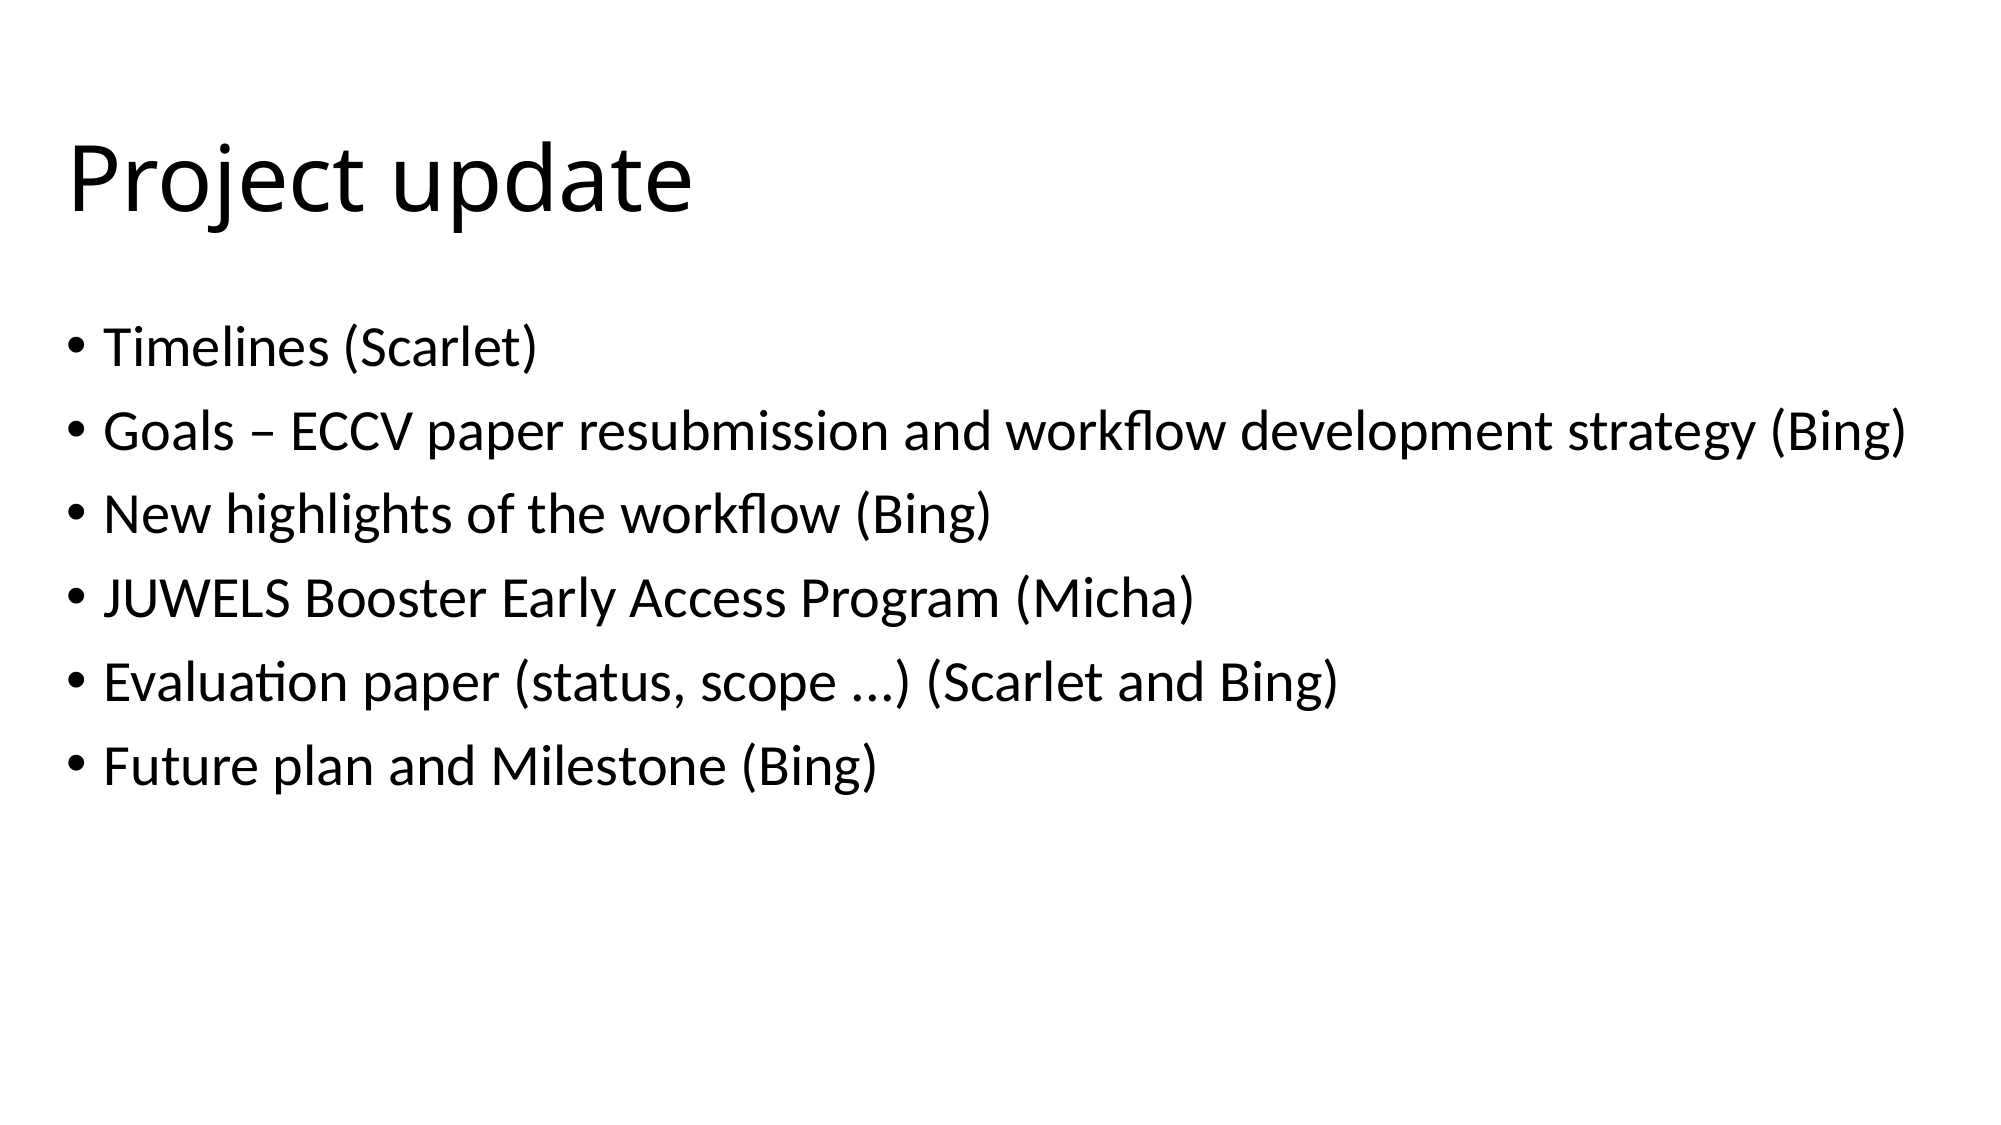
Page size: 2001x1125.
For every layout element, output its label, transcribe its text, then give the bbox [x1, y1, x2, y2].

text_box Timelines (Scarlet) Goals – ECCV paper resubmission and workflow development strategy (Bing) New highlights of the workflow (Bing) JUWELS Booster Early Access Program (Micha) Evaluation paper (status, scope ...) (Scarlet and Bing) Future plan and Milestone (Bing) [51, 308, 2000, 1023]
text_box Project update [51, 124, 1777, 342]
